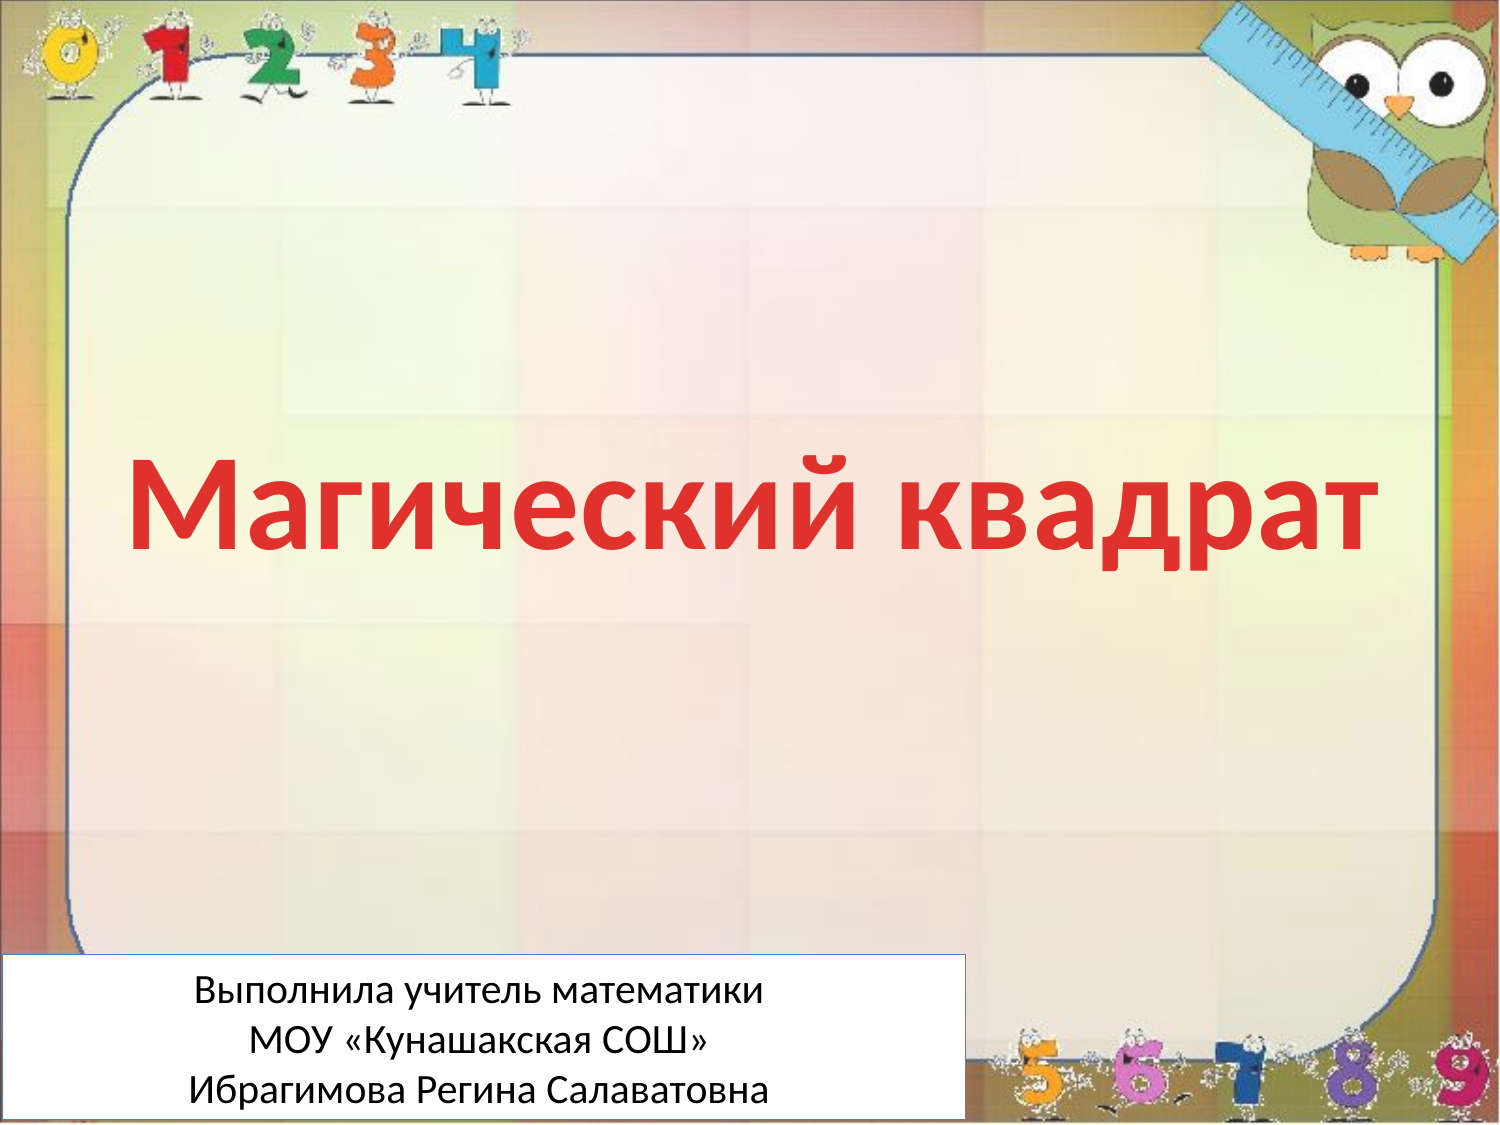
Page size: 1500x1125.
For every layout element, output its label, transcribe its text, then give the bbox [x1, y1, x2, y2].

text_box Магический квадрат [109, 404, 1397, 585]
text_box Выполнила учитель математики МОУ «Кунашакская СОШ» Ибрагимова Регина Салаватовна [2, 954, 966, 1120]
